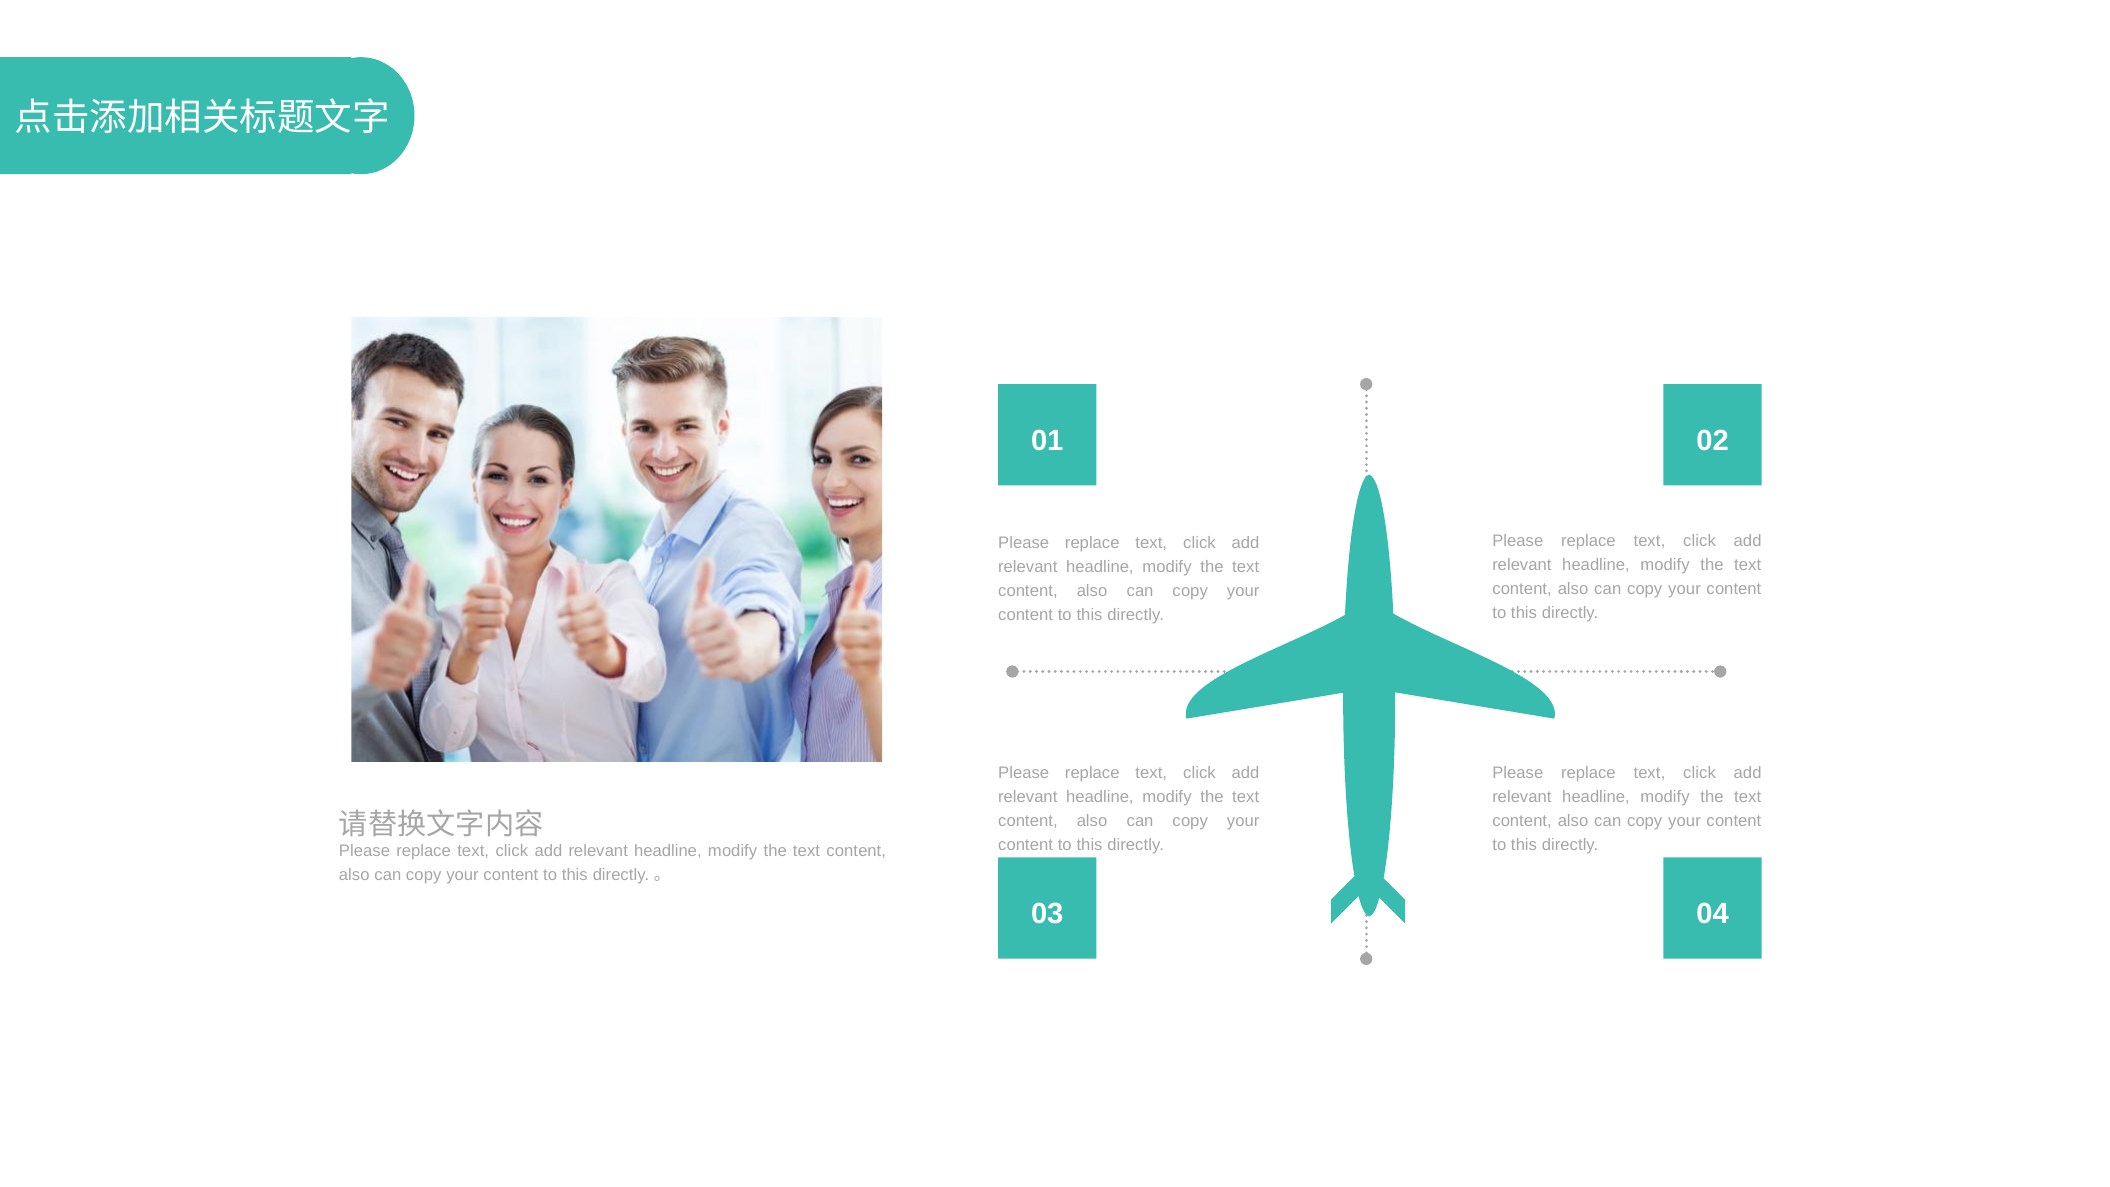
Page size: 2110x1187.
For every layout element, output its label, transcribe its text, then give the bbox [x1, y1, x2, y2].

text_box [350, 317, 883, 763]
text_box Please replace text, click add relevant headline, modify the text content, also can copy your content to this directly. [1492, 525, 1762, 622]
text_box Please replace text, click add relevant headline, modify the text content, also can copy your content to this directly. [1492, 758, 1762, 854]
text_box [1367, 473, 1515, 671]
text_box [1367, 672, 1556, 926]
text_box 04 [1662, 856, 1763, 960]
text_box 01 [997, 383, 1098, 486]
text_box 03 [997, 856, 1098, 960]
text_box [1184, 672, 1366, 927]
text_box Please replace text, click add relevant headline, modify the text content, also can copy your content to this directly. [998, 527, 1260, 624]
text_box Please replace text, click add relevant headline, modify the text content, also can copy your content to this directly. [998, 758, 1260, 854]
text_box 点击添加相关标题文字 [0, 85, 415, 146]
text_box 02 [1662, 383, 1763, 486]
text_box [1226, 475, 1366, 671]
text_box 请替换文字内容 [339, 798, 650, 836]
text_box Please replace text, click add relevant headline, modify the text content, also can copy your content to this directly.。 [339, 836, 888, 884]
